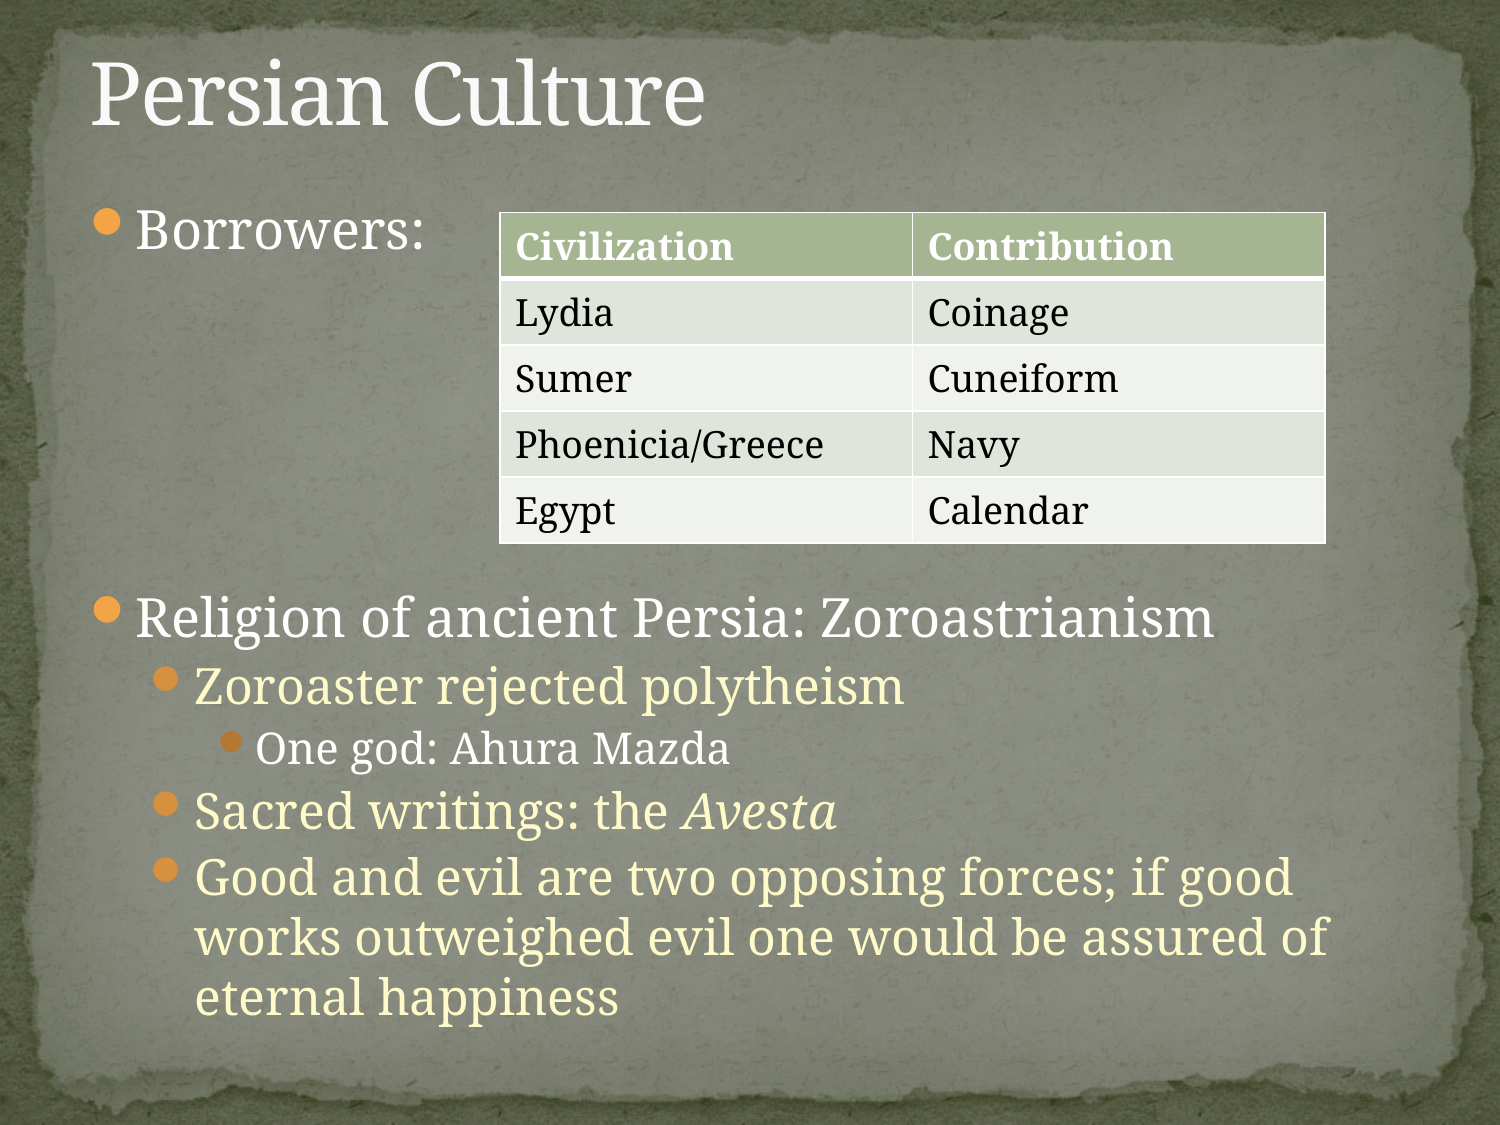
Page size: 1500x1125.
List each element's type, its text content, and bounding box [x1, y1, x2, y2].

title Persian Culture [74, 24, 1425, 150]
table_cell Navy [913, 412, 1324, 476]
table_header Contribution [913, 213, 1324, 276]
table_cell Calendar [913, 478, 1324, 542]
table_cell Phoenicia/Greece [501, 412, 912, 476]
table_cell Coinage [913, 281, 1324, 344]
table_header Civilization [501, 213, 912, 276]
list Borrowers: Religion of ancient Persia: Zoroastrianism Zoroaster rejected polytheism One god: Ahura Mazda Sacred writings: the Avesta Good and evil are two opposing forces; if good works outweighed evil one would be assured of eternal happiness [75, 187, 1463, 1063]
table_cell Lydia [501, 281, 912, 344]
table_cell Cuneiform [913, 346, 1324, 410]
table_cell Sumer [501, 346, 912, 410]
table_cell Egypt [501, 478, 912, 542]
